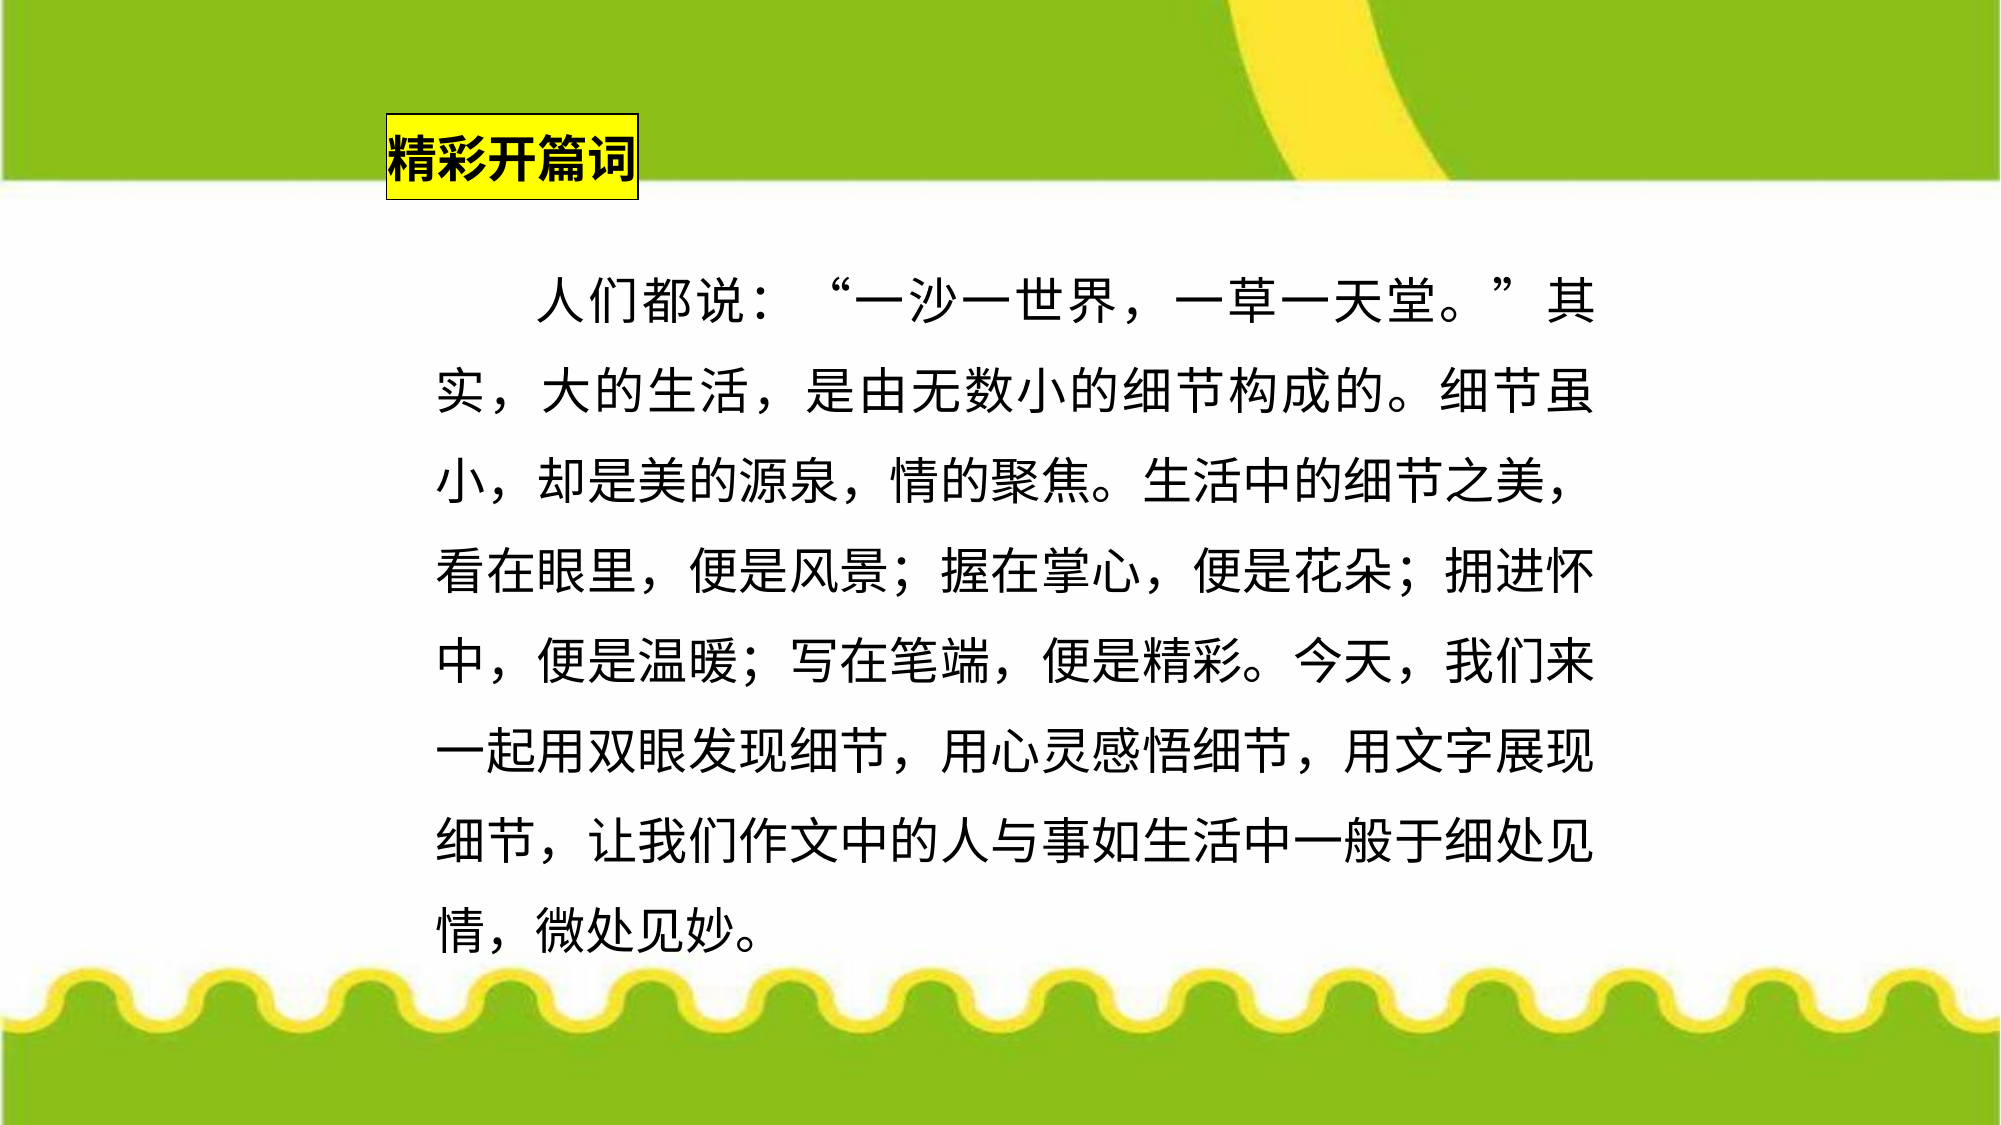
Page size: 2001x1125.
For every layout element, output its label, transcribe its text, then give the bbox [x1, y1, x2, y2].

text_box 人们都说：“一沙一世界，一草一天堂。”其实，大的生活，是由无数小的细节构成的。细节虽小，却是美的源泉，情的聚焦。生活中的细节之美，看在眼里，便是风景；握在掌心，便是花朵；拥进怀中，便是温暖；写在笔端，便是精彩。今天，我们来一起用双眼发现细节，用心灵感悟细节，用文字展现细节，让我们作文中的人与事如生活中一般于细处见情，微处见妙。 [421, 231, 1612, 967]
picture [0, 0, 2001, 1125]
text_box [385, 42, 1488, 206]
